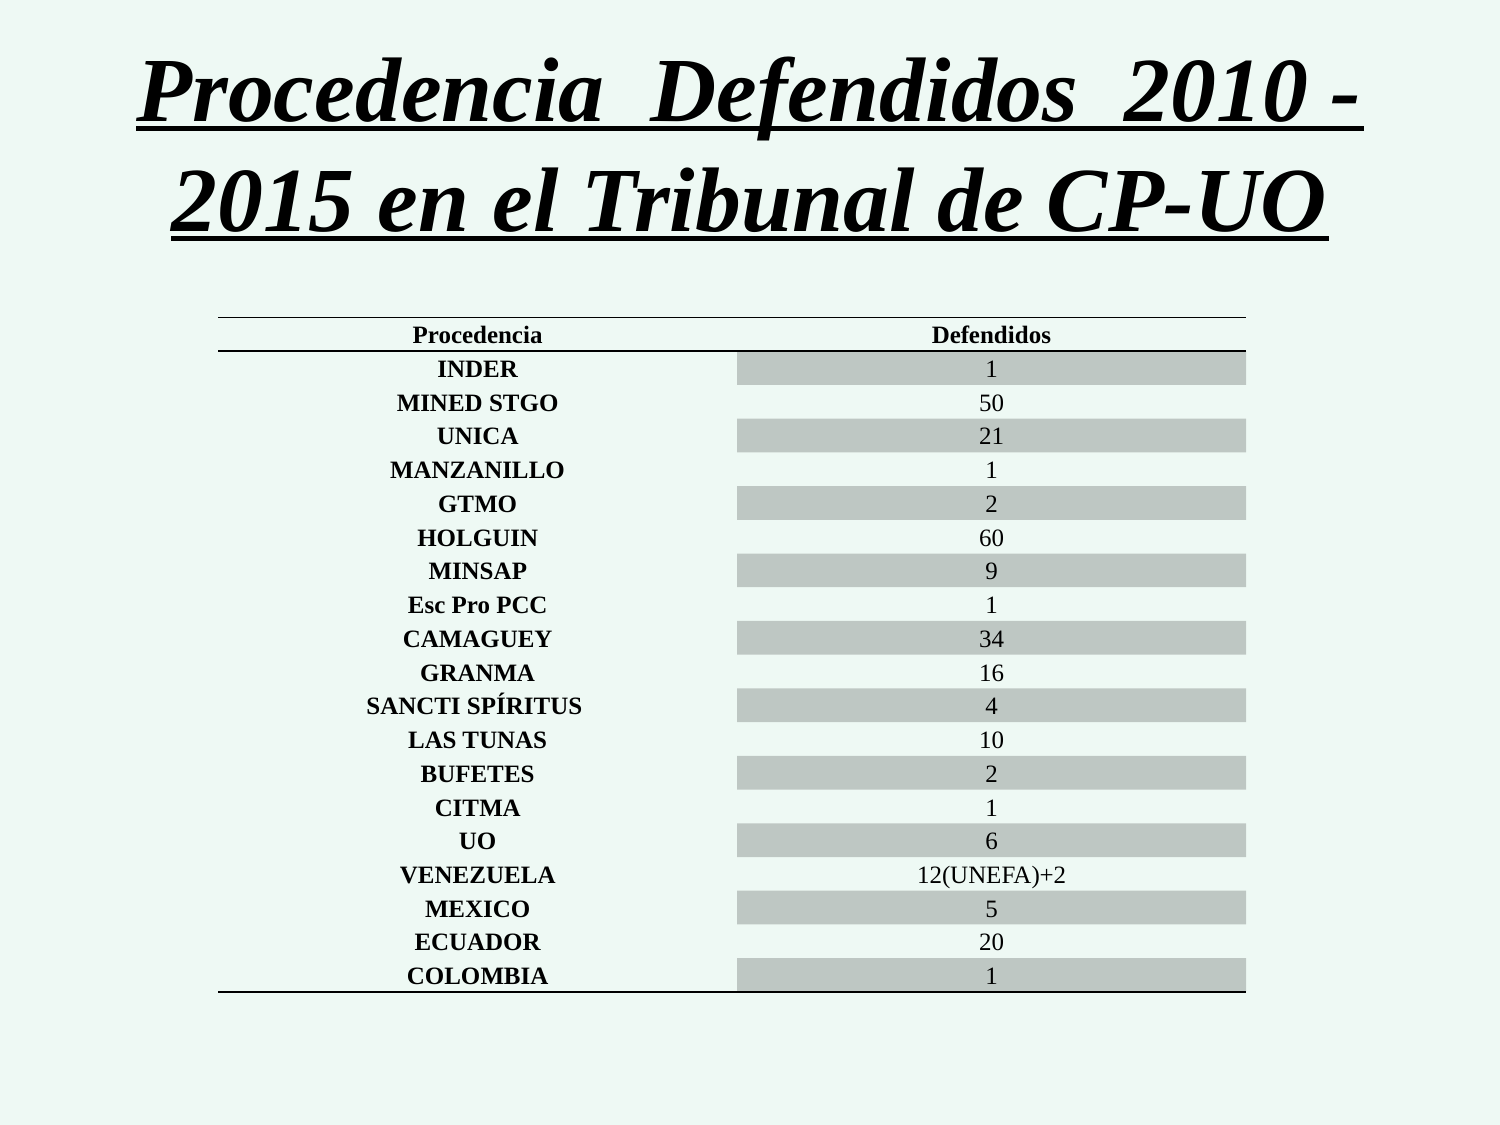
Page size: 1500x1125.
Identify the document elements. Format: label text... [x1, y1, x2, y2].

table_cell LAS TUNAS [218, 722, 737, 756]
table_cell UNICA [218, 419, 737, 452]
table_cell MINED STGO [218, 385, 737, 419]
table_cell MANZANILLO [218, 452, 737, 486]
table_cell 21 [737, 419, 1246, 452]
table_cell 12(UNEFA)+2 [737, 857, 1246, 891]
table_cell 6 [737, 823, 1246, 857]
table_header Procedencia [218, 318, 737, 350]
table_cell ECUADOR [218, 924, 737, 958]
table_cell BUFETES [218, 756, 737, 790]
table_cell GRANMA [218, 655, 737, 688]
table_cell 50 [737, 385, 1246, 419]
table_header Defendidos [737, 318, 1246, 350]
table_cell 1 [737, 587, 1246, 621]
table_cell VENEZUELA [218, 857, 737, 891]
table_cell 2 [737, 486, 1246, 520]
table_cell GTMO [218, 486, 737, 520]
table_cell 1 [737, 790, 1246, 823]
table_cell INDER [218, 352, 737, 385]
table_cell MINSAP [218, 554, 737, 587]
table_cell 1 [737, 958, 1246, 991]
table_cell CAMAGUEY [218, 621, 737, 655]
table_cell 20 [737, 924, 1246, 958]
table_cell 34 [737, 621, 1246, 655]
table_cell MEXICO [218, 891, 737, 924]
table_cell 60 [737, 520, 1246, 554]
table_cell 9 [737, 554, 1246, 587]
table_cell SANCTI SPÍRITUS [218, 688, 737, 722]
table_cell 4 [737, 688, 1246, 722]
table_cell CITMA [218, 790, 737, 823]
title Procedencia Defendidos 2010 - 2015 en el Tribunal de CP-UO [112, 101, 1388, 288]
table_cell Esc Pro PCC [218, 587, 737, 621]
table_cell 5 [737, 891, 1246, 924]
table_cell COLOMBIA [218, 958, 737, 991]
table_cell 2 [737, 756, 1246, 790]
table_cell 1 [737, 452, 1246, 486]
table_cell 1 [737, 352, 1246, 385]
table_cell 10 [737, 722, 1246, 756]
table_cell 16 [737, 655, 1246, 688]
table_cell HOLGUIN [218, 520, 737, 554]
table_cell UO [218, 823, 737, 857]
